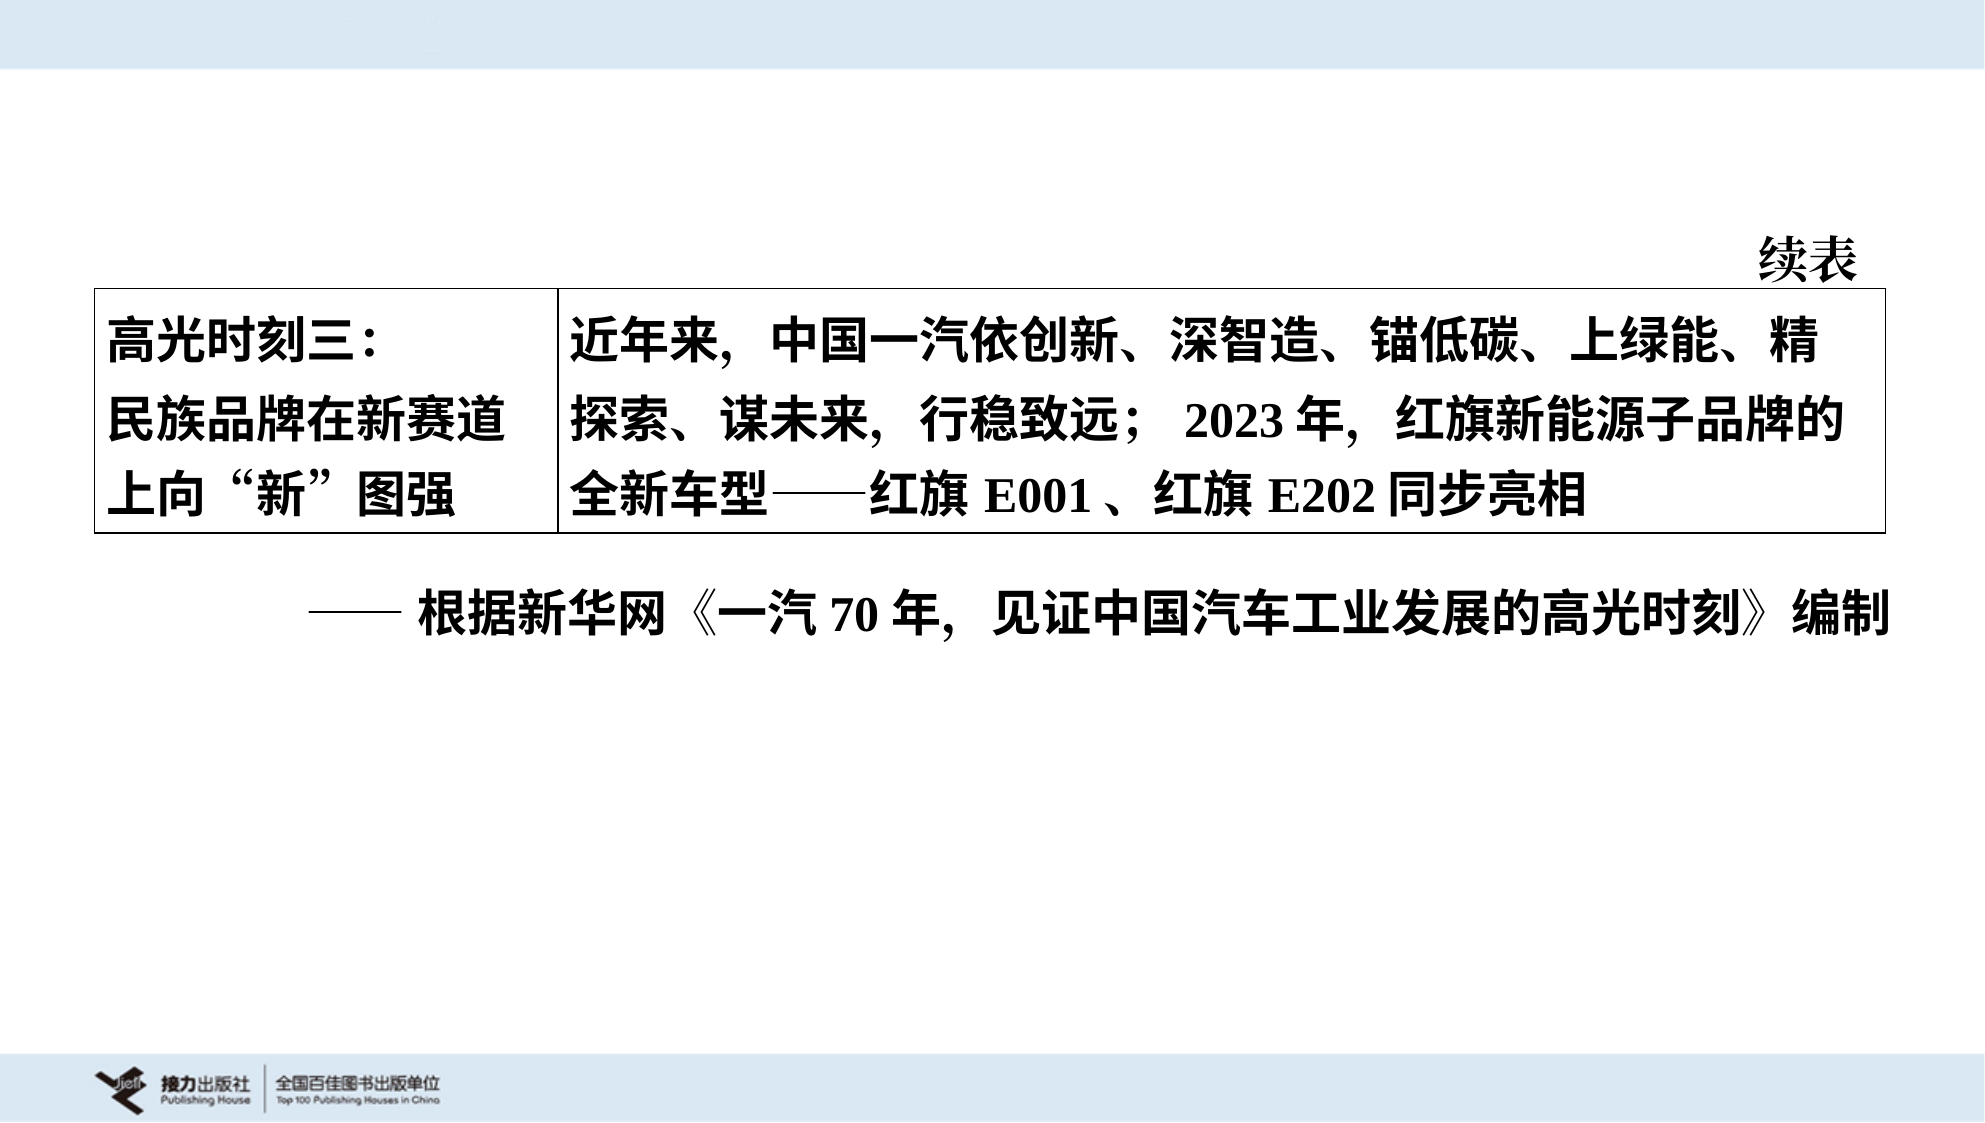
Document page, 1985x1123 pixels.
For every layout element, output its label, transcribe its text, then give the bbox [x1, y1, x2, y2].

table_header 高光时刻三： 民族品牌在新赛道 上向“新”图强 [95, 289, 557, 532]
table_header 近年来，中国一汽依创新、深智造、锚低碳、上绿能、精 探索、谋未来，行稳致远；2023年，红旗新能源子品牌的 全新车型——红旗E001、红旗E202同步亮相 [559, 289, 1885, 532]
text_box ——根据新华网《一汽70年，见证中国汽车工业发展的高光时刻》编制 [94, 554, 1892, 670]
picture [0, 0, 1985, 1122]
text_box 续表 [1758, 201, 1886, 289]
